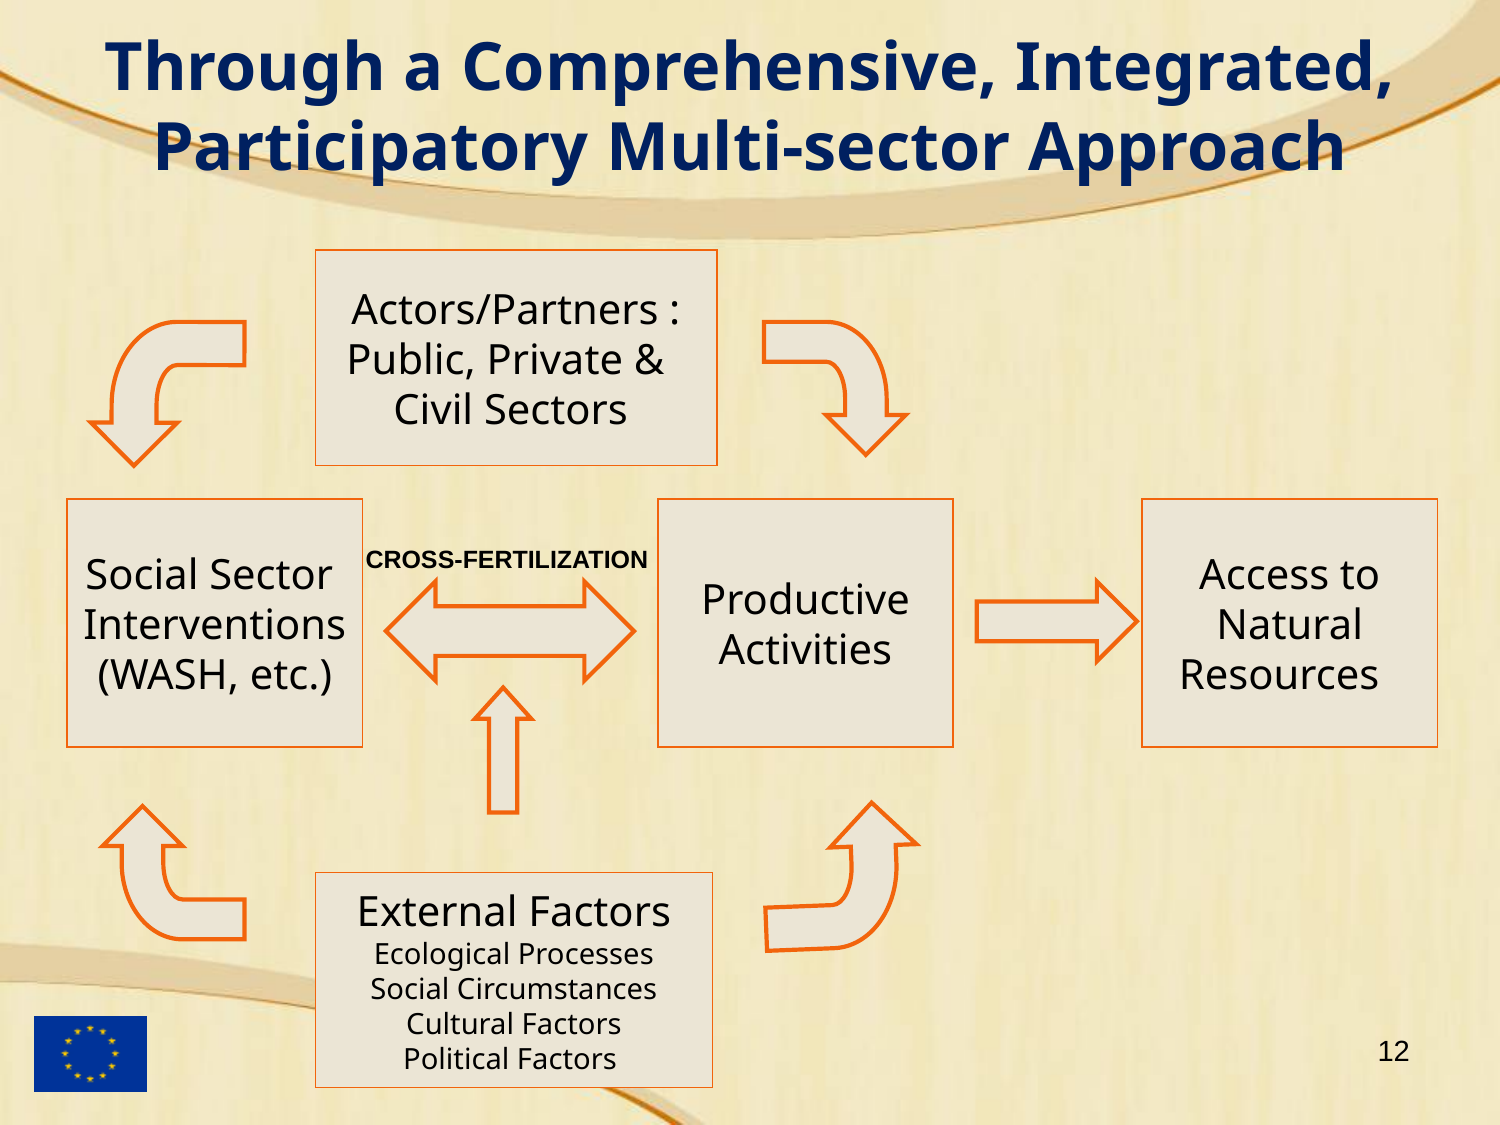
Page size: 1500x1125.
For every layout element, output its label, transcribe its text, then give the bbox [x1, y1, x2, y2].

text_box Access to Natural Resources [1142, 498, 1438, 747]
title Through a Comprehensive, Integrated, Participatory Multi-sector Approach [74, 19, 1426, 188]
text_box [102, 805, 245, 940]
text_box [474, 687, 532, 813]
text_box [385, 582, 635, 681]
text_box Social Sector Interventions (WASH, etc.) [67, 498, 363, 747]
text_box CROSS-FERTILIZATION [350, 536, 883, 582]
slide_number 12 [1074, 1024, 1426, 1103]
text_box [90, 321, 245, 466]
text_box Productive Activities [657, 498, 954, 747]
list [34, 1016, 148, 1092]
text_box Actors/Partners : Public, Private & Civil Sectors [315, 249, 717, 466]
picture [0, 0, 1500, 1125]
text_box [976, 581, 1137, 662]
text_box [765, 802, 917, 951]
text_box [764, 321, 906, 455]
text_box External Factors Ecological Processes Social Circumstances Cultural Factors Political Factors [315, 872, 713, 1088]
